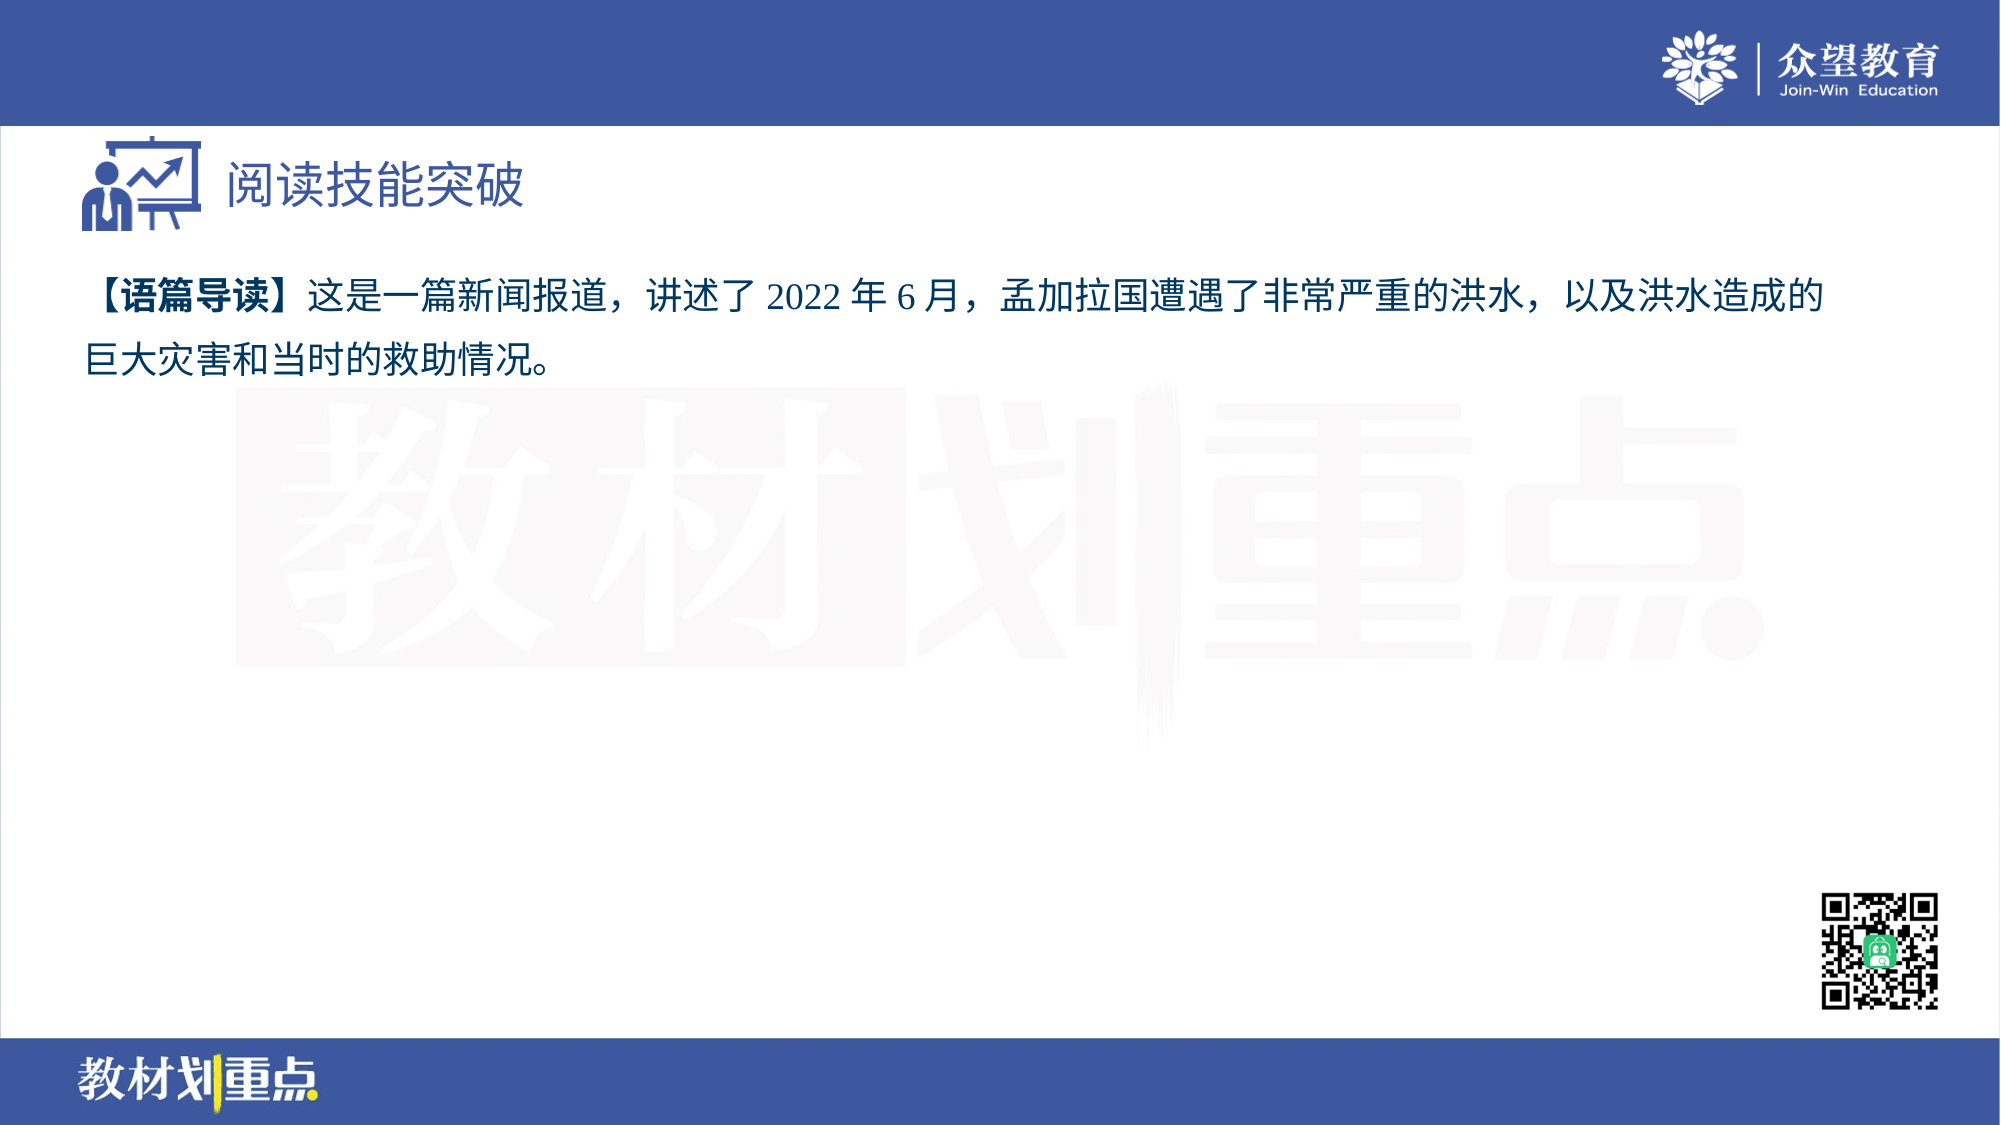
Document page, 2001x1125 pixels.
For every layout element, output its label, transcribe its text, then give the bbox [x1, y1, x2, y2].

picture [0, 0, 2000, 1125]
text_box 【语篇导读】这是一篇新闻报道，讲述了2022年6月，孟加拉国遭遇了非常严重的洪水，以及洪水造成的 巨大灾害和当时的救助情况。 [82, 247, 1817, 375]
